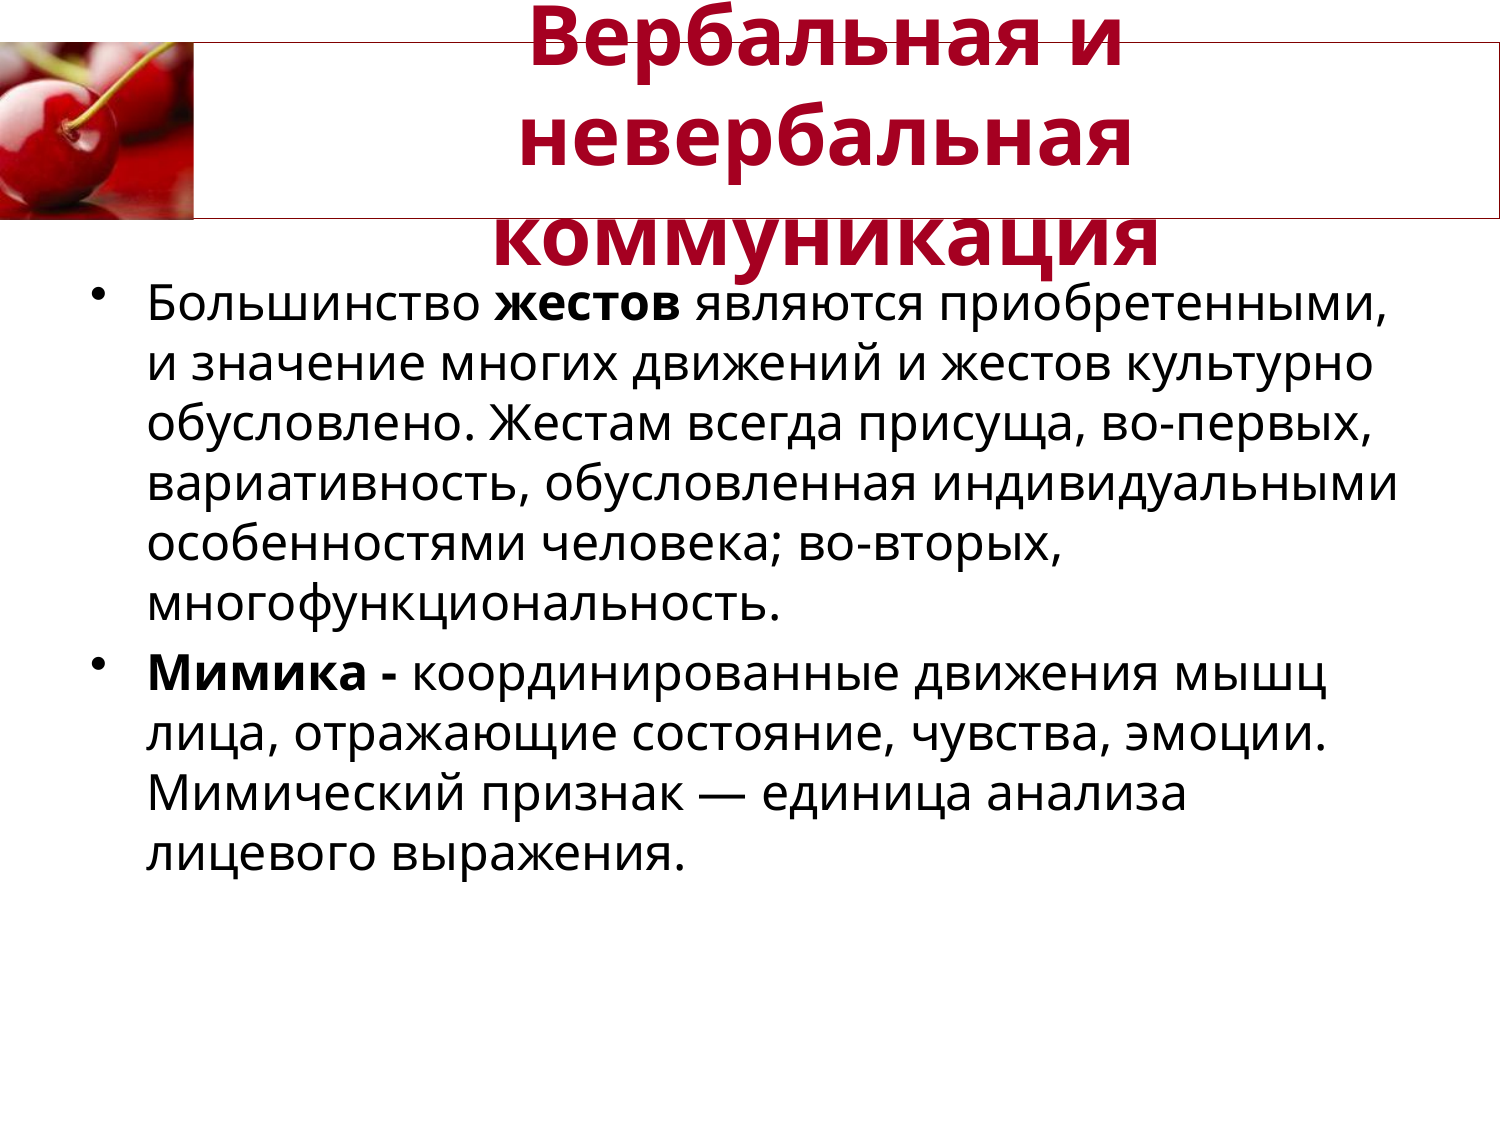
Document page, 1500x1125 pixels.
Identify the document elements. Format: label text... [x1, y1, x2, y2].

picture [0, 42, 194, 220]
title Вербальная и невербальная коммуникация [206, 45, 1447, 220]
list Большинство жестов являются приобретенными, и значение многих движений и жестов культурно обусловлено. Жестам всегда присуща, во-первых, вариативность, обусловленная индивидуальными особенностями человека; во-вторых, многофункциональность. Мимика - координированные движения мышц лица, отражающие состояние, чувства, эмоции. Мимический признак — единица анализа лицевого выражения. [75, 262, 1447, 1005]
